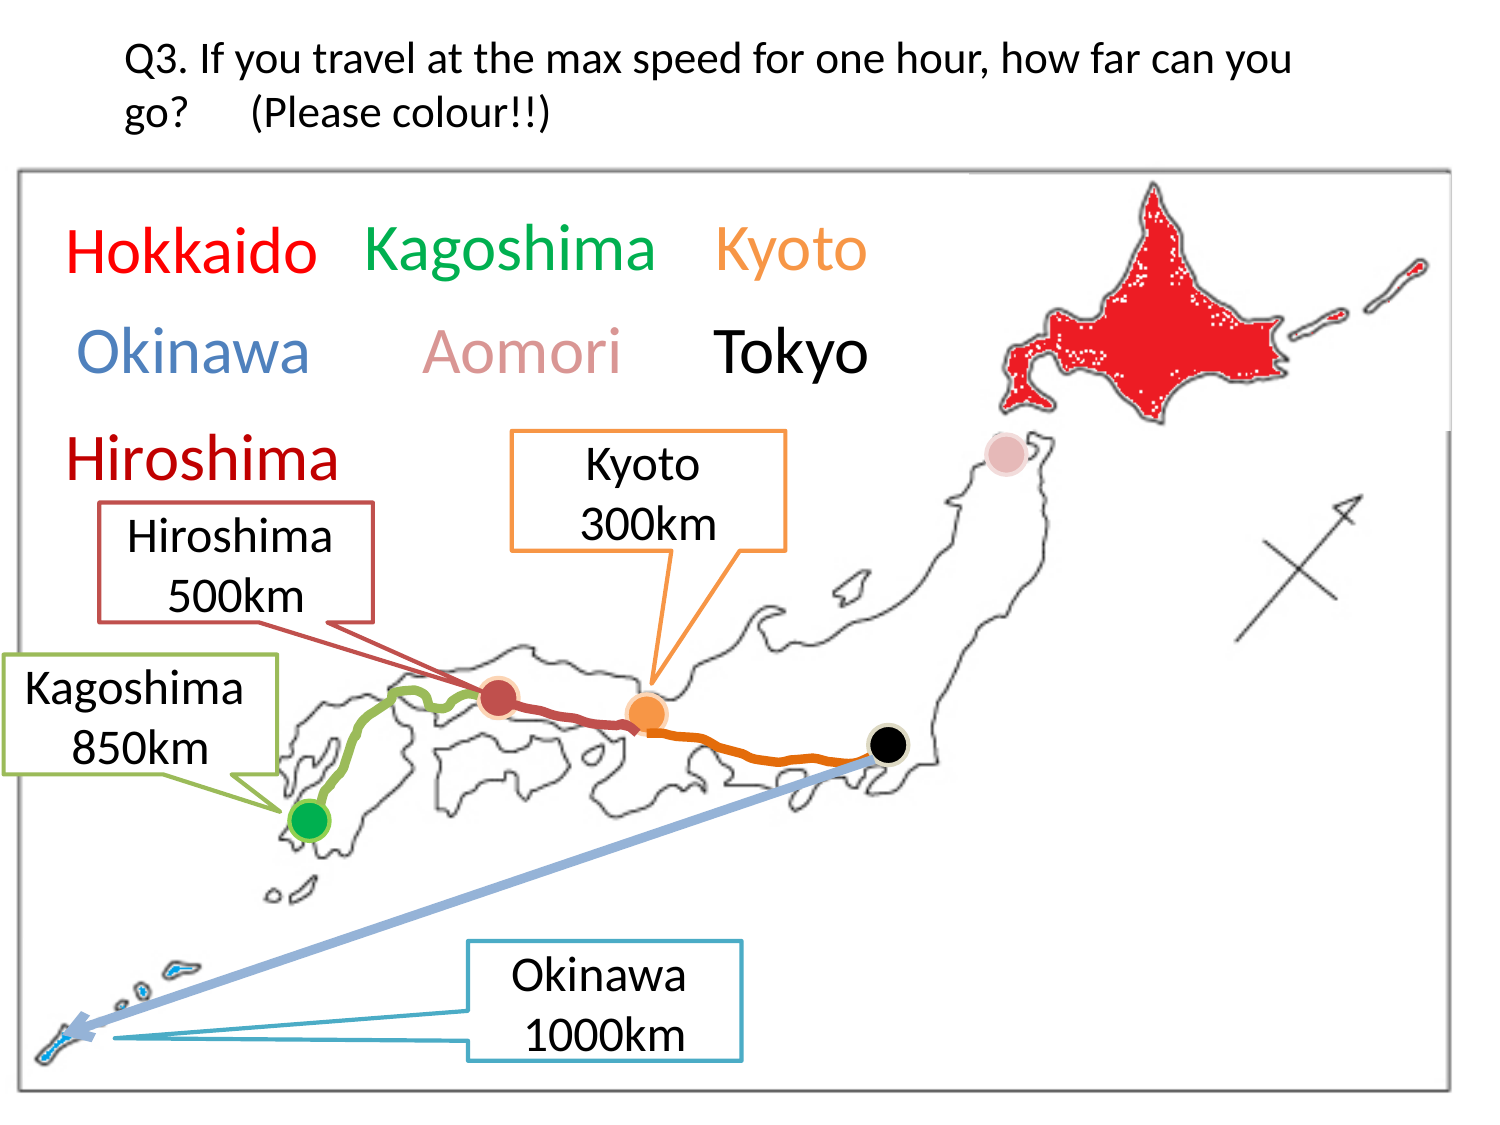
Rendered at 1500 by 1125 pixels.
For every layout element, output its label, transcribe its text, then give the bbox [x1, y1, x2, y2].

picture [968, 172, 1451, 432]
text_box Q3. If you travel at the max speed for one hour, how far can you go? (Please colour!!) [109, 19, 1334, 100]
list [5, 101, 1465, 1125]
picture [23, 938, 227, 1083]
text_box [61, 759, 875, 1036]
